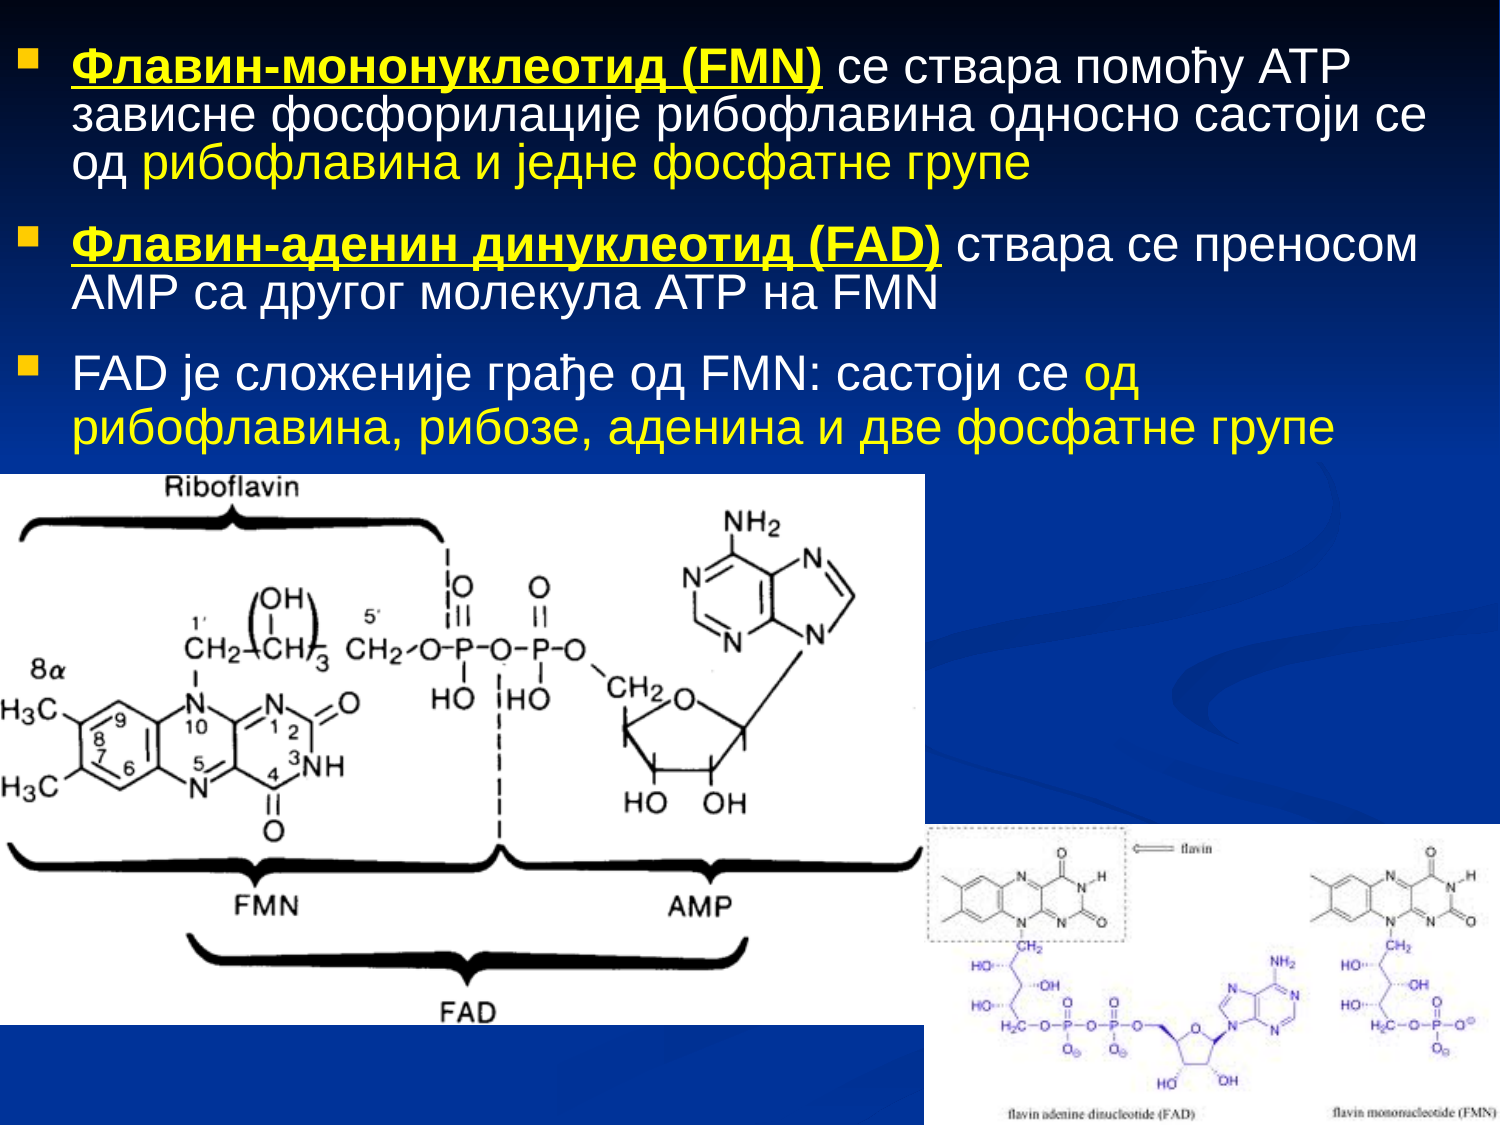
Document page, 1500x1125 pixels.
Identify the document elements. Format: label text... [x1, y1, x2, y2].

list Флавин-мононуклеотид (FMN) се ствара помоћу ATP зависне фосфорилације рибофлавина односно састоји се од рибофлавина и једне фосфатне групе Флавин-аденин динуклеотид (FAD) ствара се преносом AMP са другог молекула ATP на FMN FAD је сложеније грађе од FMN: састоји се од рибофлавина, рибозе, аденина и две фосфатне групе [0, 37, 1500, 550]
picture [0, 474, 1500, 1125]
